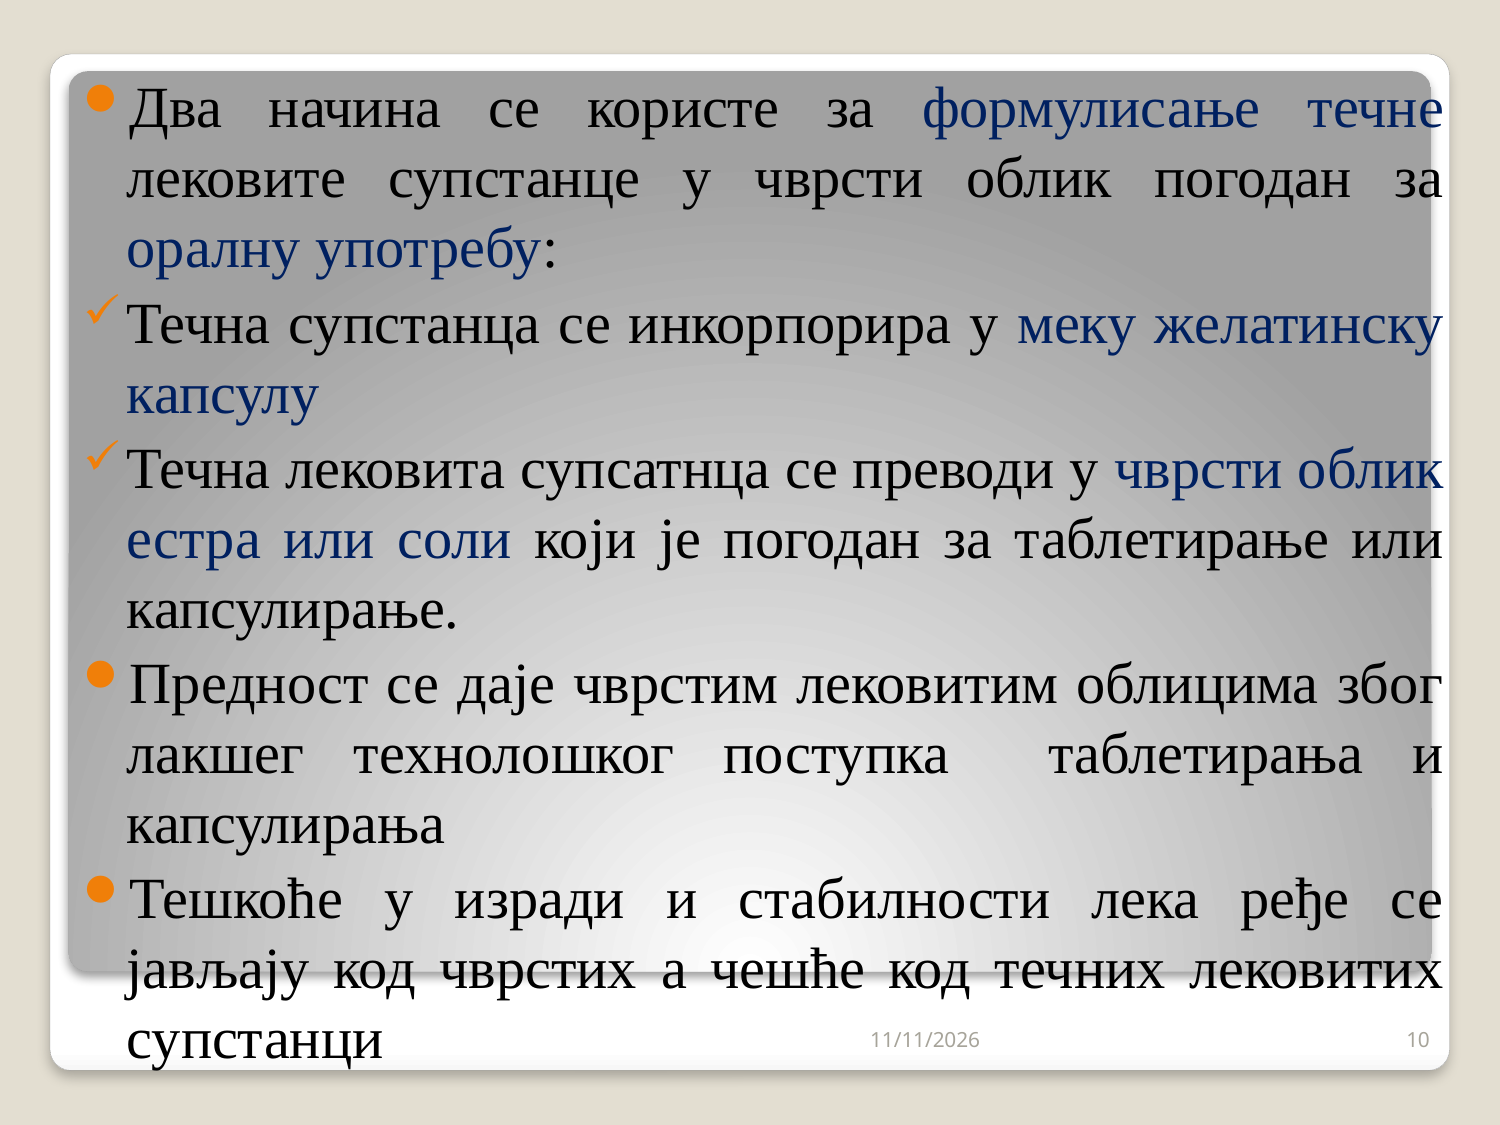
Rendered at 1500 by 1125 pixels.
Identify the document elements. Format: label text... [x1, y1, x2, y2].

slide_number 10 [1369, 1002, 1445, 1063]
list Два начина се користе за формулисање течне лековите супстанце у чврсти облик погодан за оралну употребу: Течна супстанца се инкорпорира у меку желатинску капсулу Течна лековита супсатнца се преводи у чврсти облик естра или соли који је погодан за таблетирање или капсулирање. Предност се даје чврстим лековитим облицима због лакшег технолошког поступка таблетирања и капсулирања Тешкоће у изради и стабилности лека ређе се јављају код чврстих а чешће код течних лековитих супстанци [53, 54, 1459, 1083]
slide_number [619, 1002, 995, 1063]
